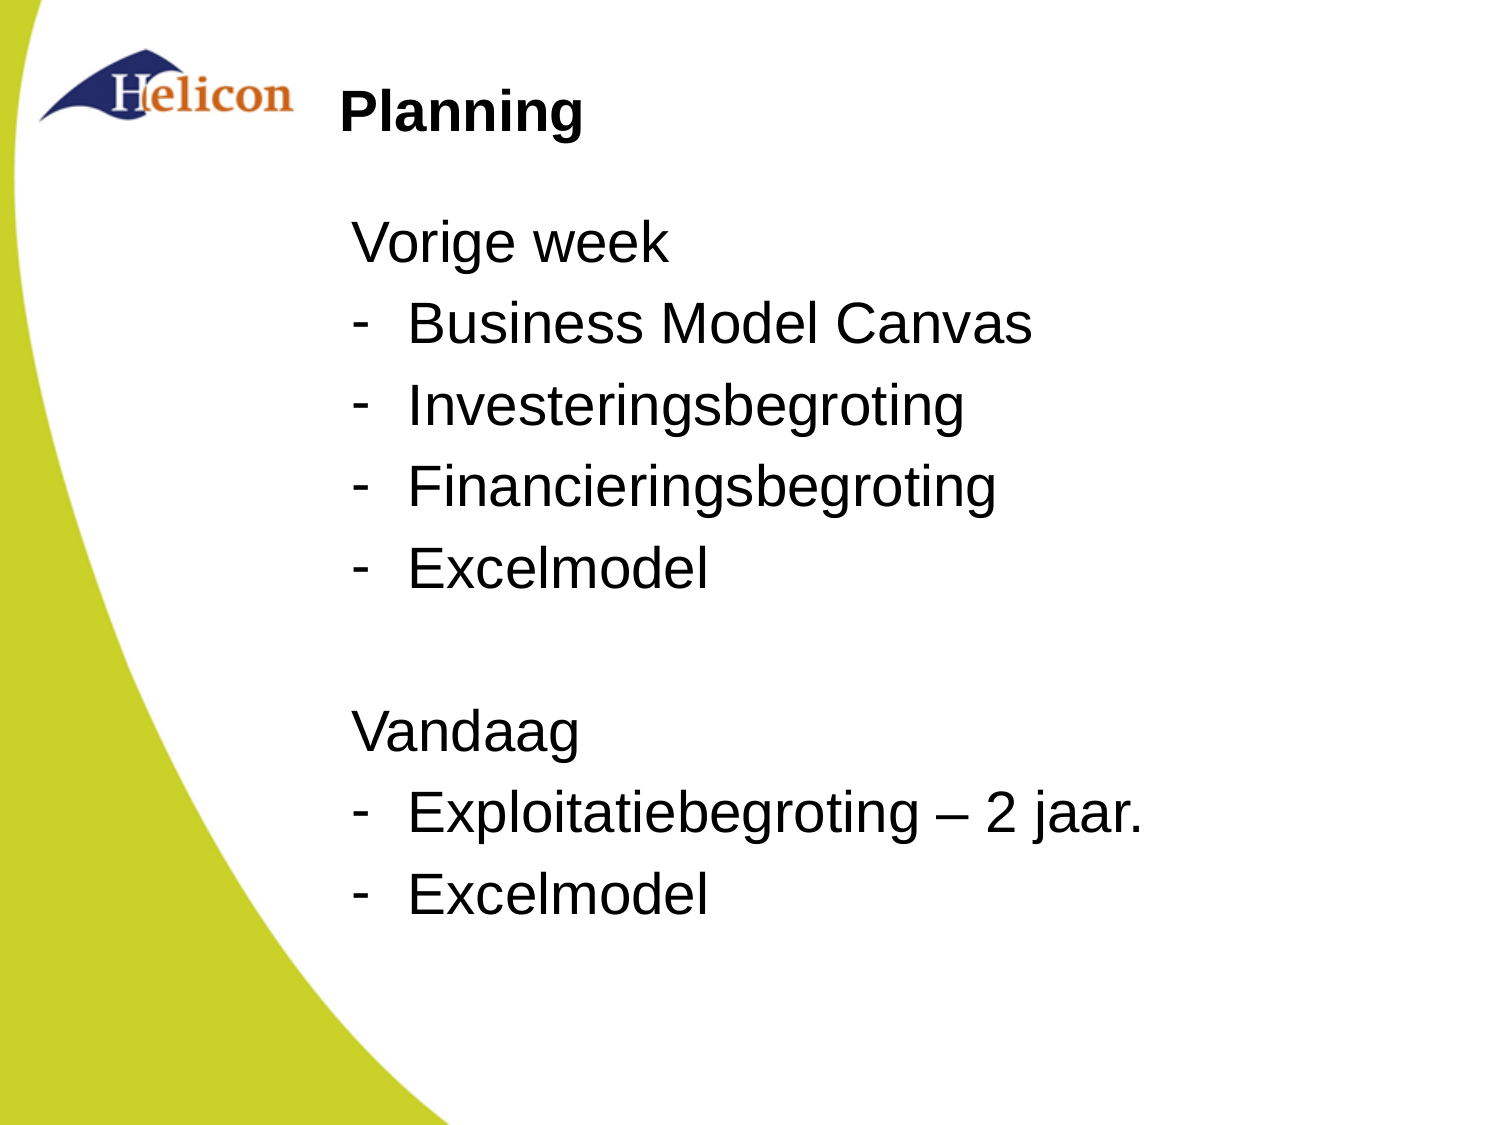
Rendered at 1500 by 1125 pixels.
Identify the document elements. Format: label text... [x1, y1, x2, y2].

picture [0, 0, 1500, 1125]
list Vorige week Business Model Canvas Investeringsbegroting Financieringsbegroting Excelmodel Vandaag Exploitatiebegroting – 2 jaar. Excelmodel [336, 196, 1425, 1005]
title Planning [324, 54, 1415, 161]
